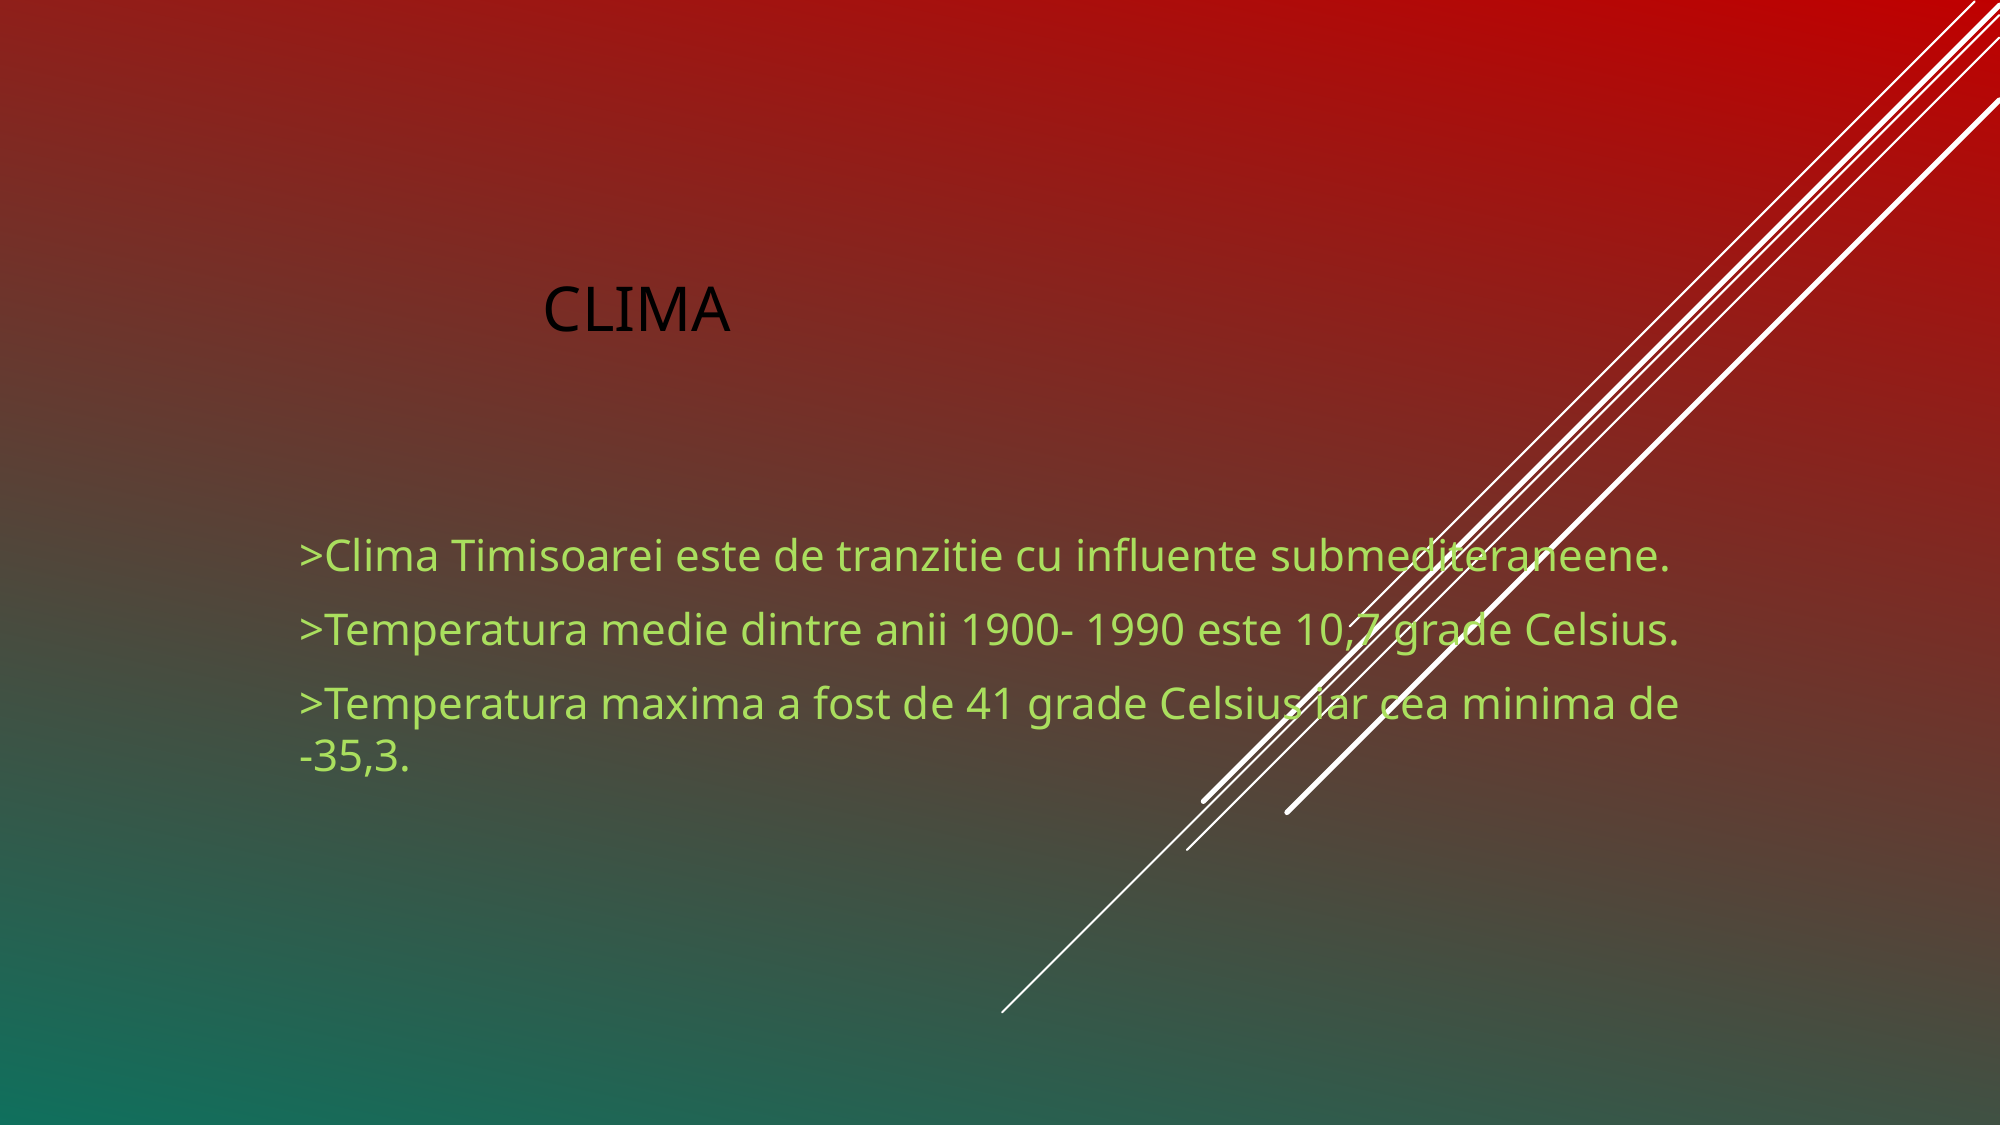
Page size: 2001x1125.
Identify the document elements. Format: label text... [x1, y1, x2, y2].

subtitle >Clima Timisoarei este de tranzitie cu influente submediteraneene. >Temperatura medie dintre anii 1900- 1990 este 10,7 grade Celsius. >Temperatura maxima a fost de 41 grade Celsius iar cea minima de -35,3. [284, 520, 1708, 950]
title Clima [112, 112, 1163, 352]
